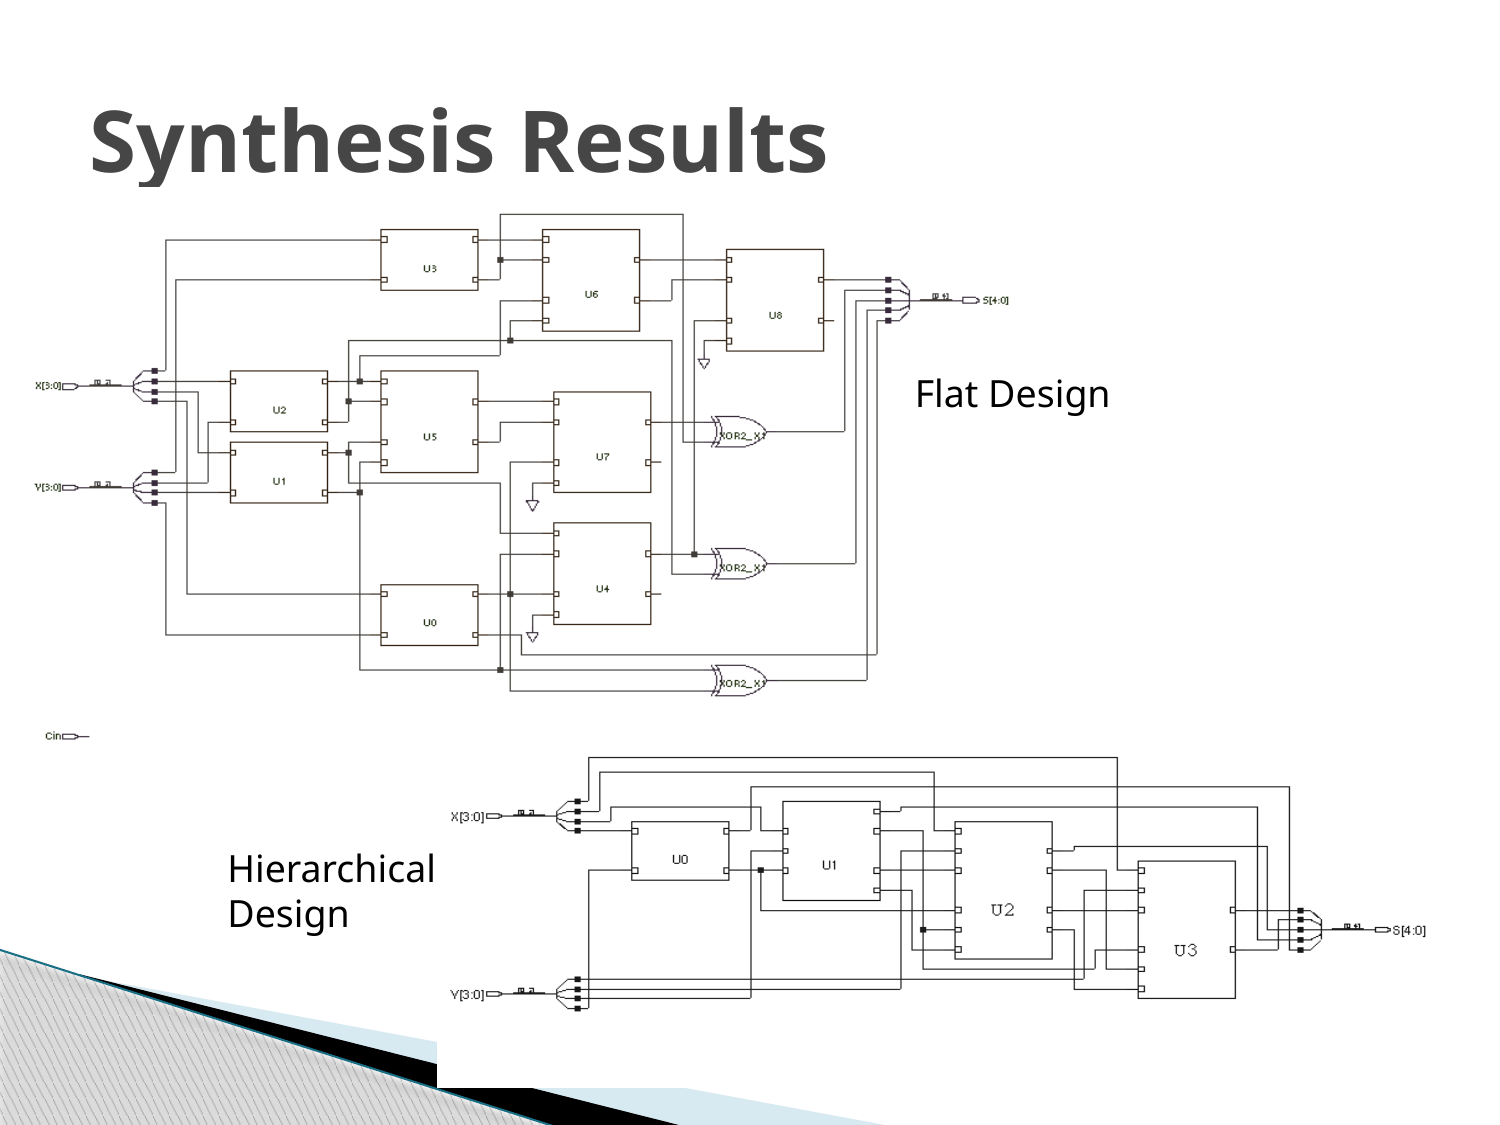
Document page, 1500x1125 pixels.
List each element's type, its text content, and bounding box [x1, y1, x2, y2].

text_box Hierarchical Design [212, 837, 431, 943]
title Synthesis Results [75, 45, 1425, 233]
text_box Flat Design [1032, 362, 1200, 423]
picture [0, 187, 1451, 1088]
